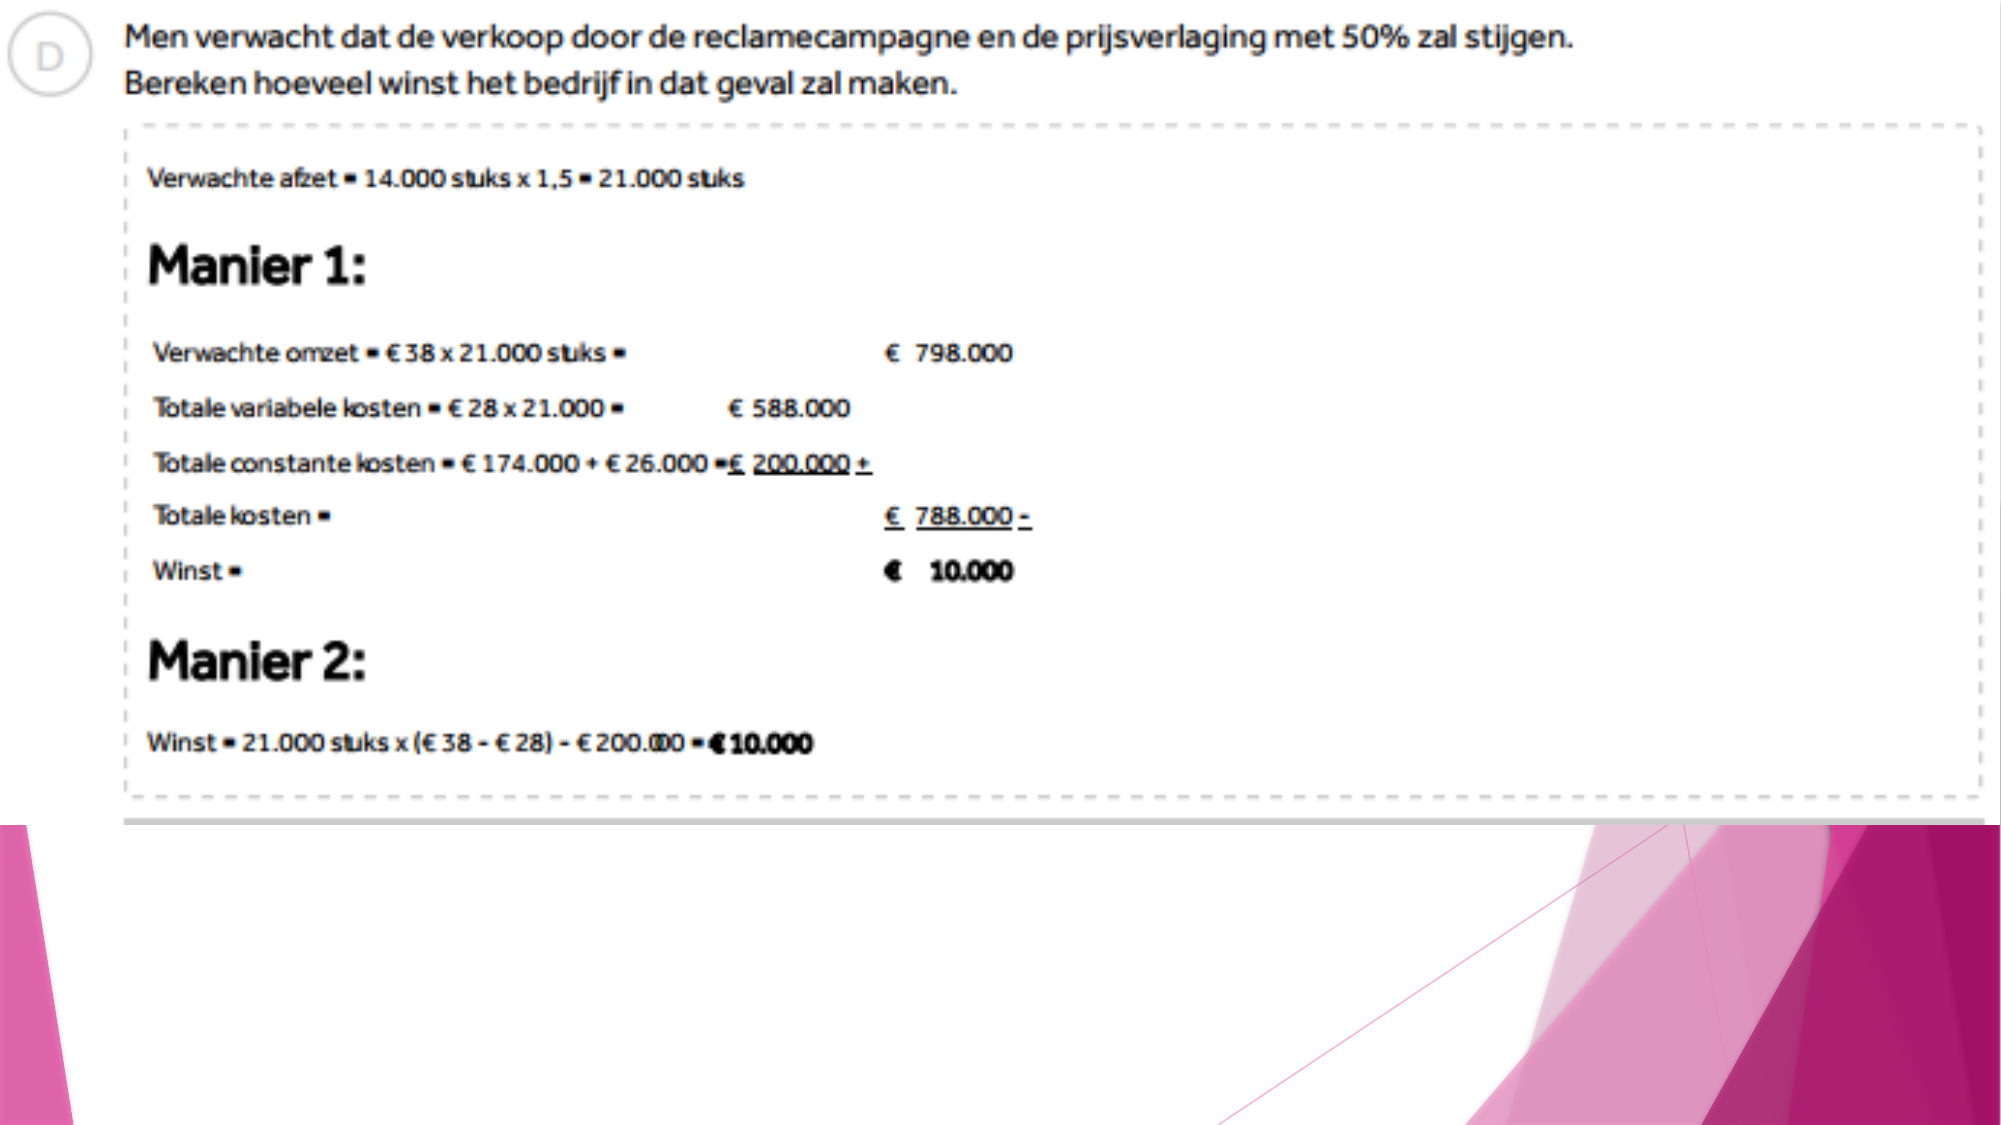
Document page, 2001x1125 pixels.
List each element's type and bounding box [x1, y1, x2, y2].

picture [0, 0, 2000, 825]
